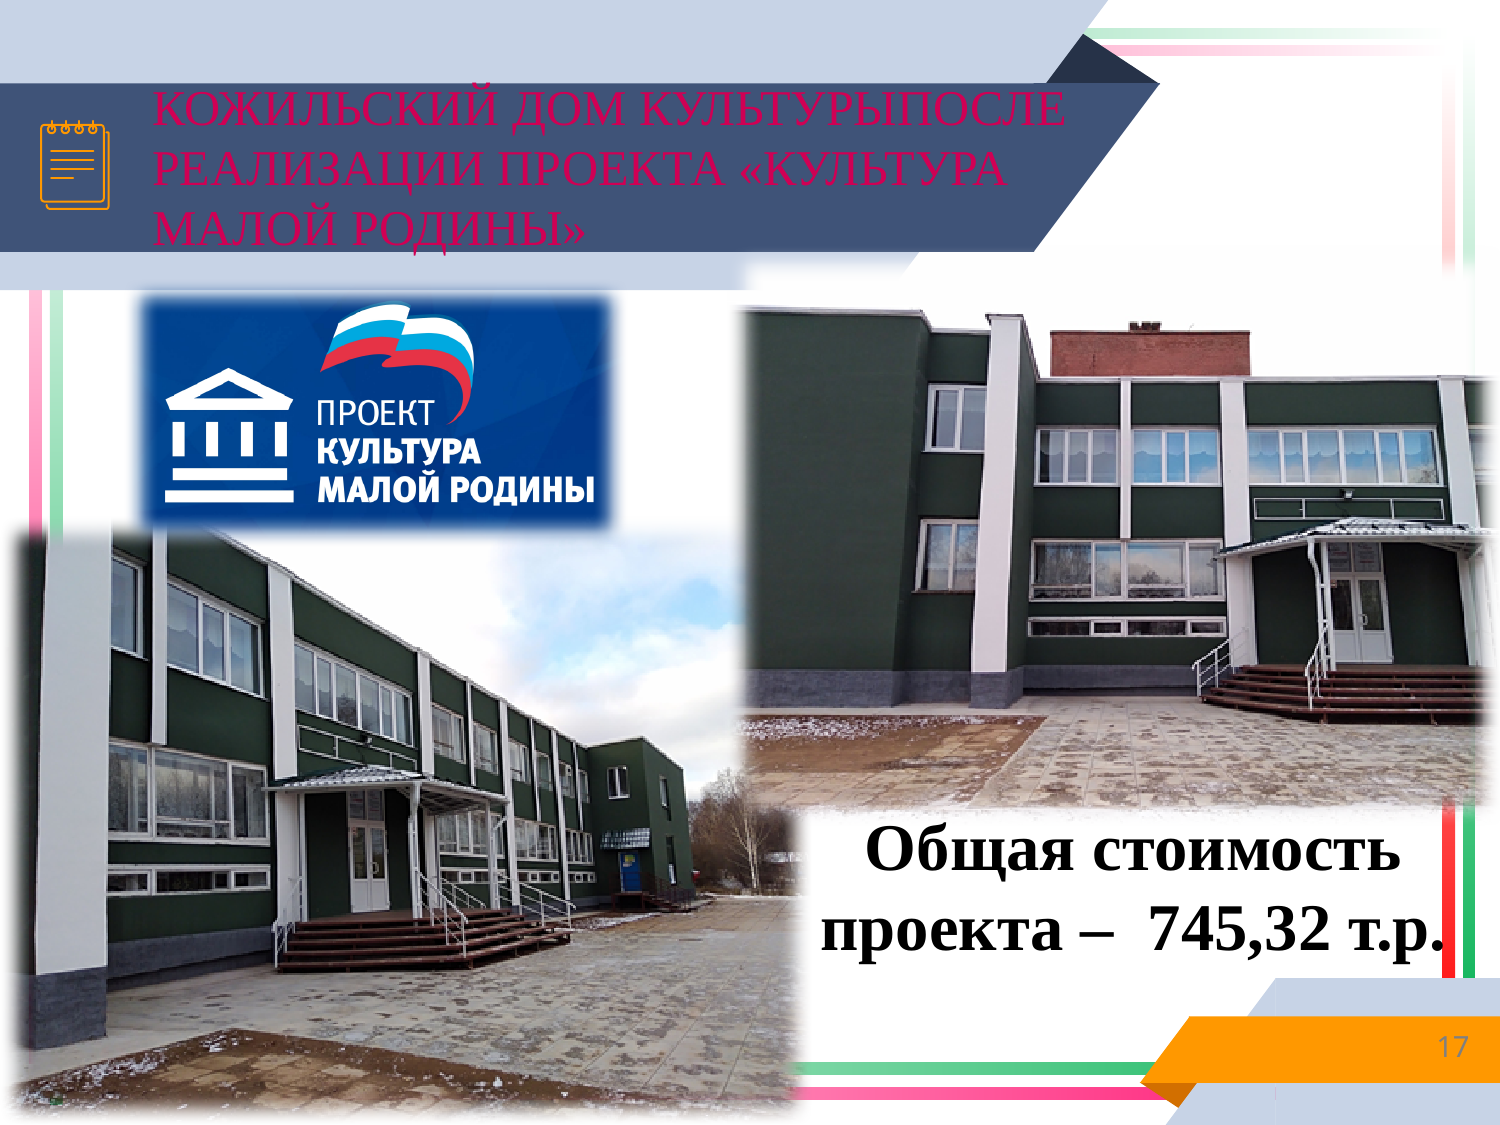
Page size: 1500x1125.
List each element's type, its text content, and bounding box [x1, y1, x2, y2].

slide_number 17 [1415, 1013, 1500, 1084]
title КОЖИЛЬСКИЙ ДОМ КУЛЬТУРЫПОСЛЕ РЕАЛИЗАЦИИ ПРОЕКТА «КУЛЬТУРА МАЛОЙ РОДИНЫ» [132, 81, 1223, 249]
list Общая стоимость проекта – 745,32 т.р. [816, 833, 1500, 985]
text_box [40, 120, 110, 210]
picture [0, 245, 1500, 1125]
